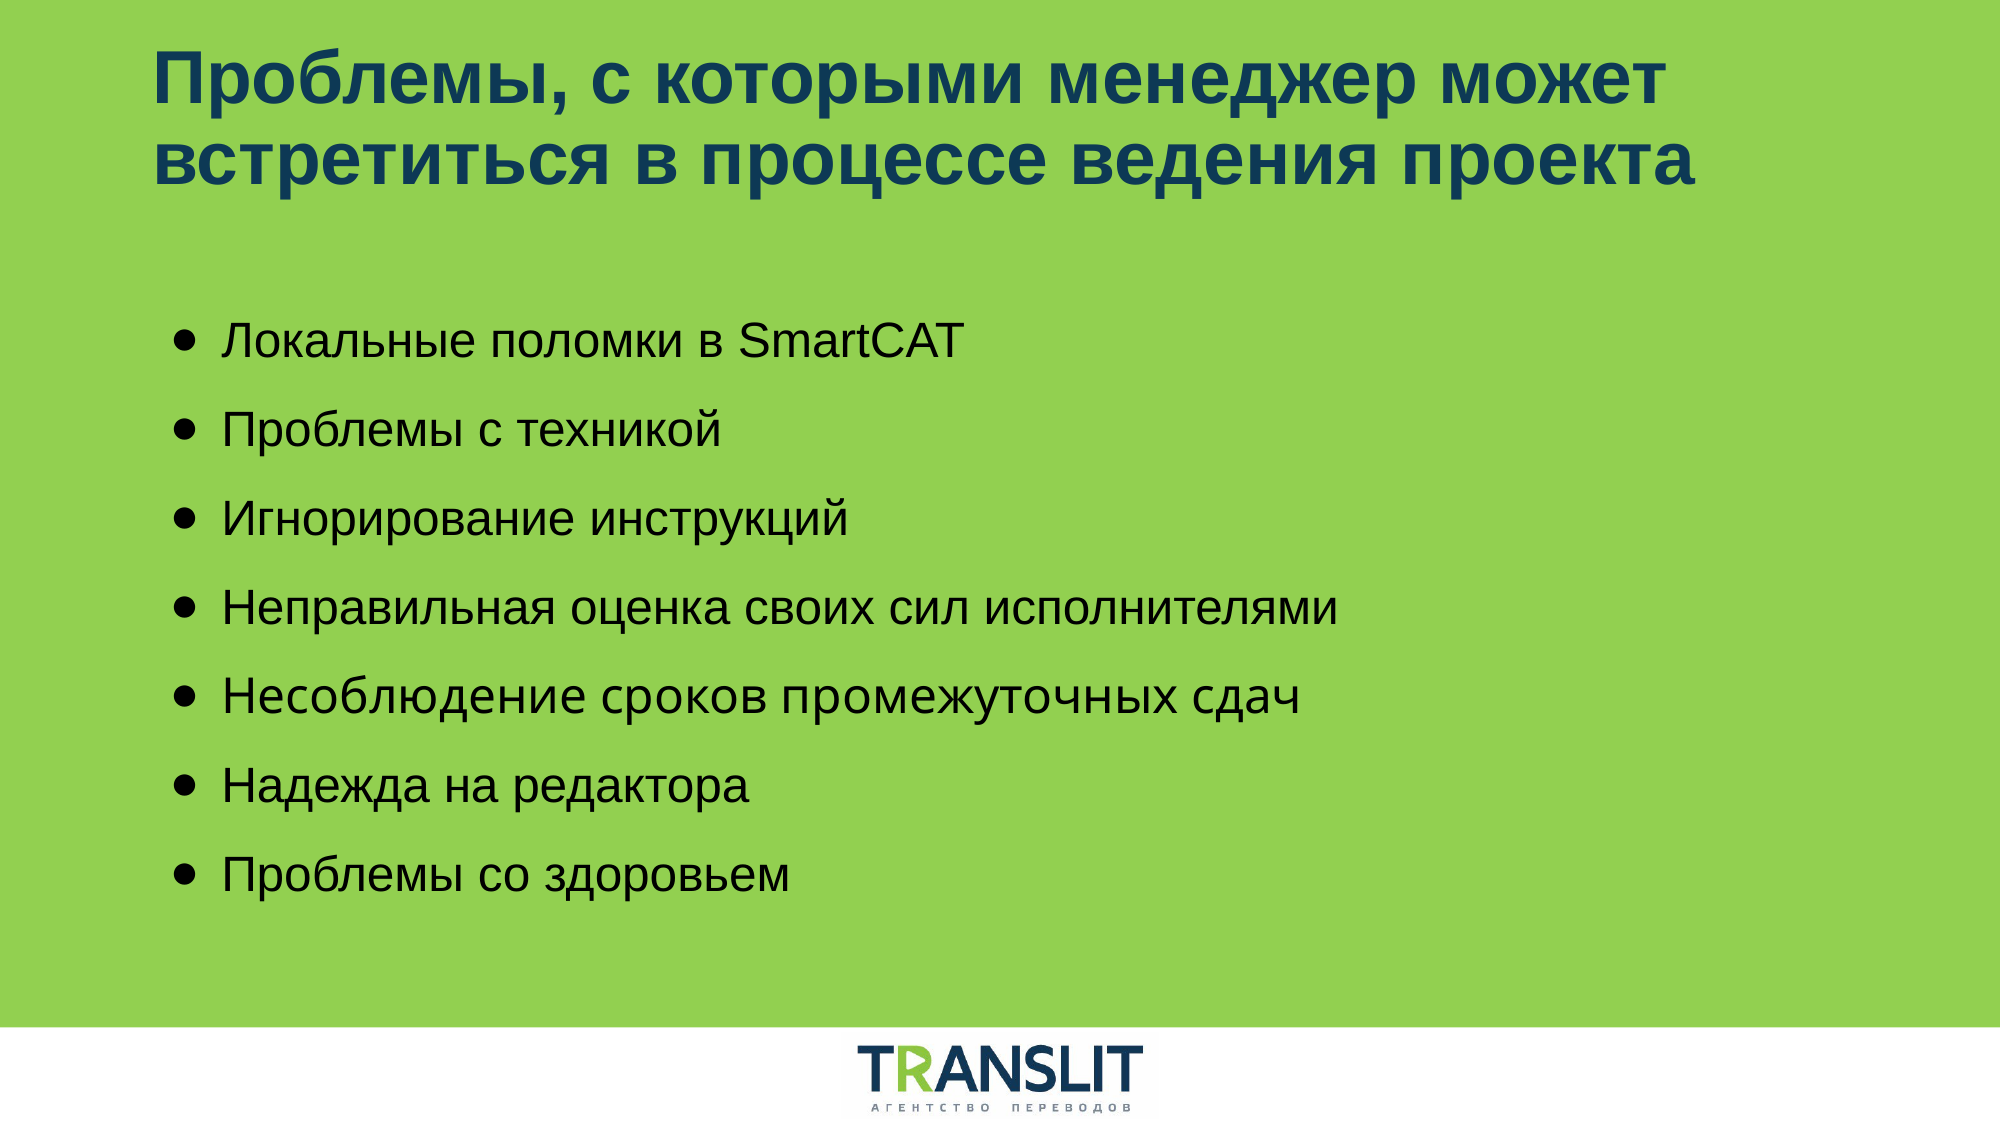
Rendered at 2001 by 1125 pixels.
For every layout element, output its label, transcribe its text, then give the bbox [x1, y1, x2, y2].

text_box [0, 1026, 2000, 1125]
picture [841, 1032, 1159, 1119]
list Локальные поломки в SmartCAT Проблемы с техникой Игнорирование инструкций Неправильная оценка своих сил исполнителями Несоблюдение сроков промежуточных сдач Надежда на редактора Проблемы со здоровьем [137, 270, 1863, 985]
title Проблемы, с которыми менеджер может встретиться в процессе ведения проекта [137, 10, 1863, 229]
